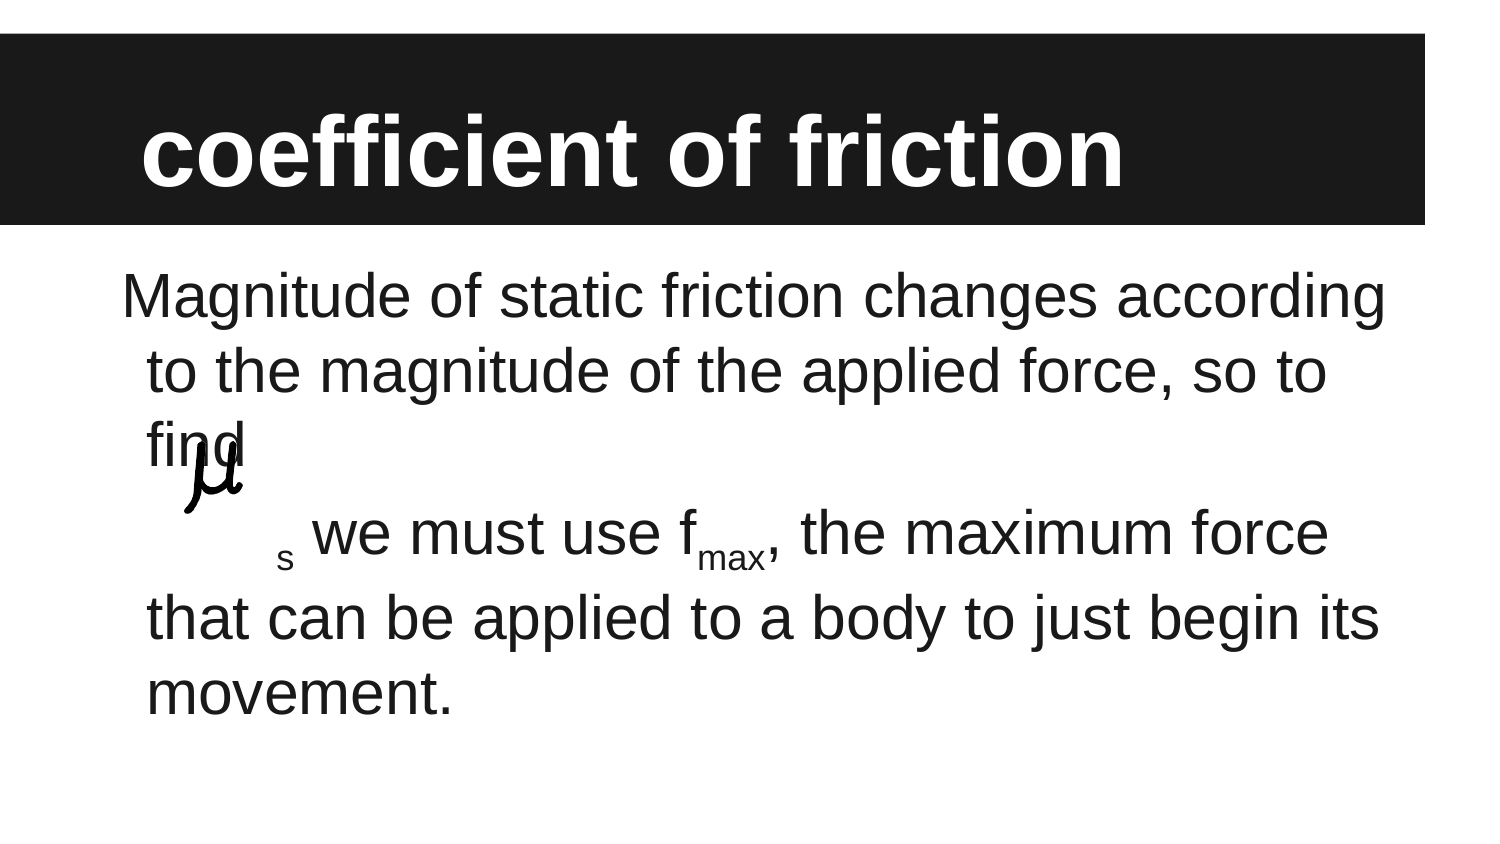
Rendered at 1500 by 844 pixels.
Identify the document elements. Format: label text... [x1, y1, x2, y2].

picture [184, 441, 244, 514]
list Magnitude of static friction changes according to the magnitude of the applied force, so to find s we must use fmax, the maximum force that can be applied to a body to just begin its movement. [75, 239, 1425, 808]
title coefficient of friction [75, 33, 1425, 221]
